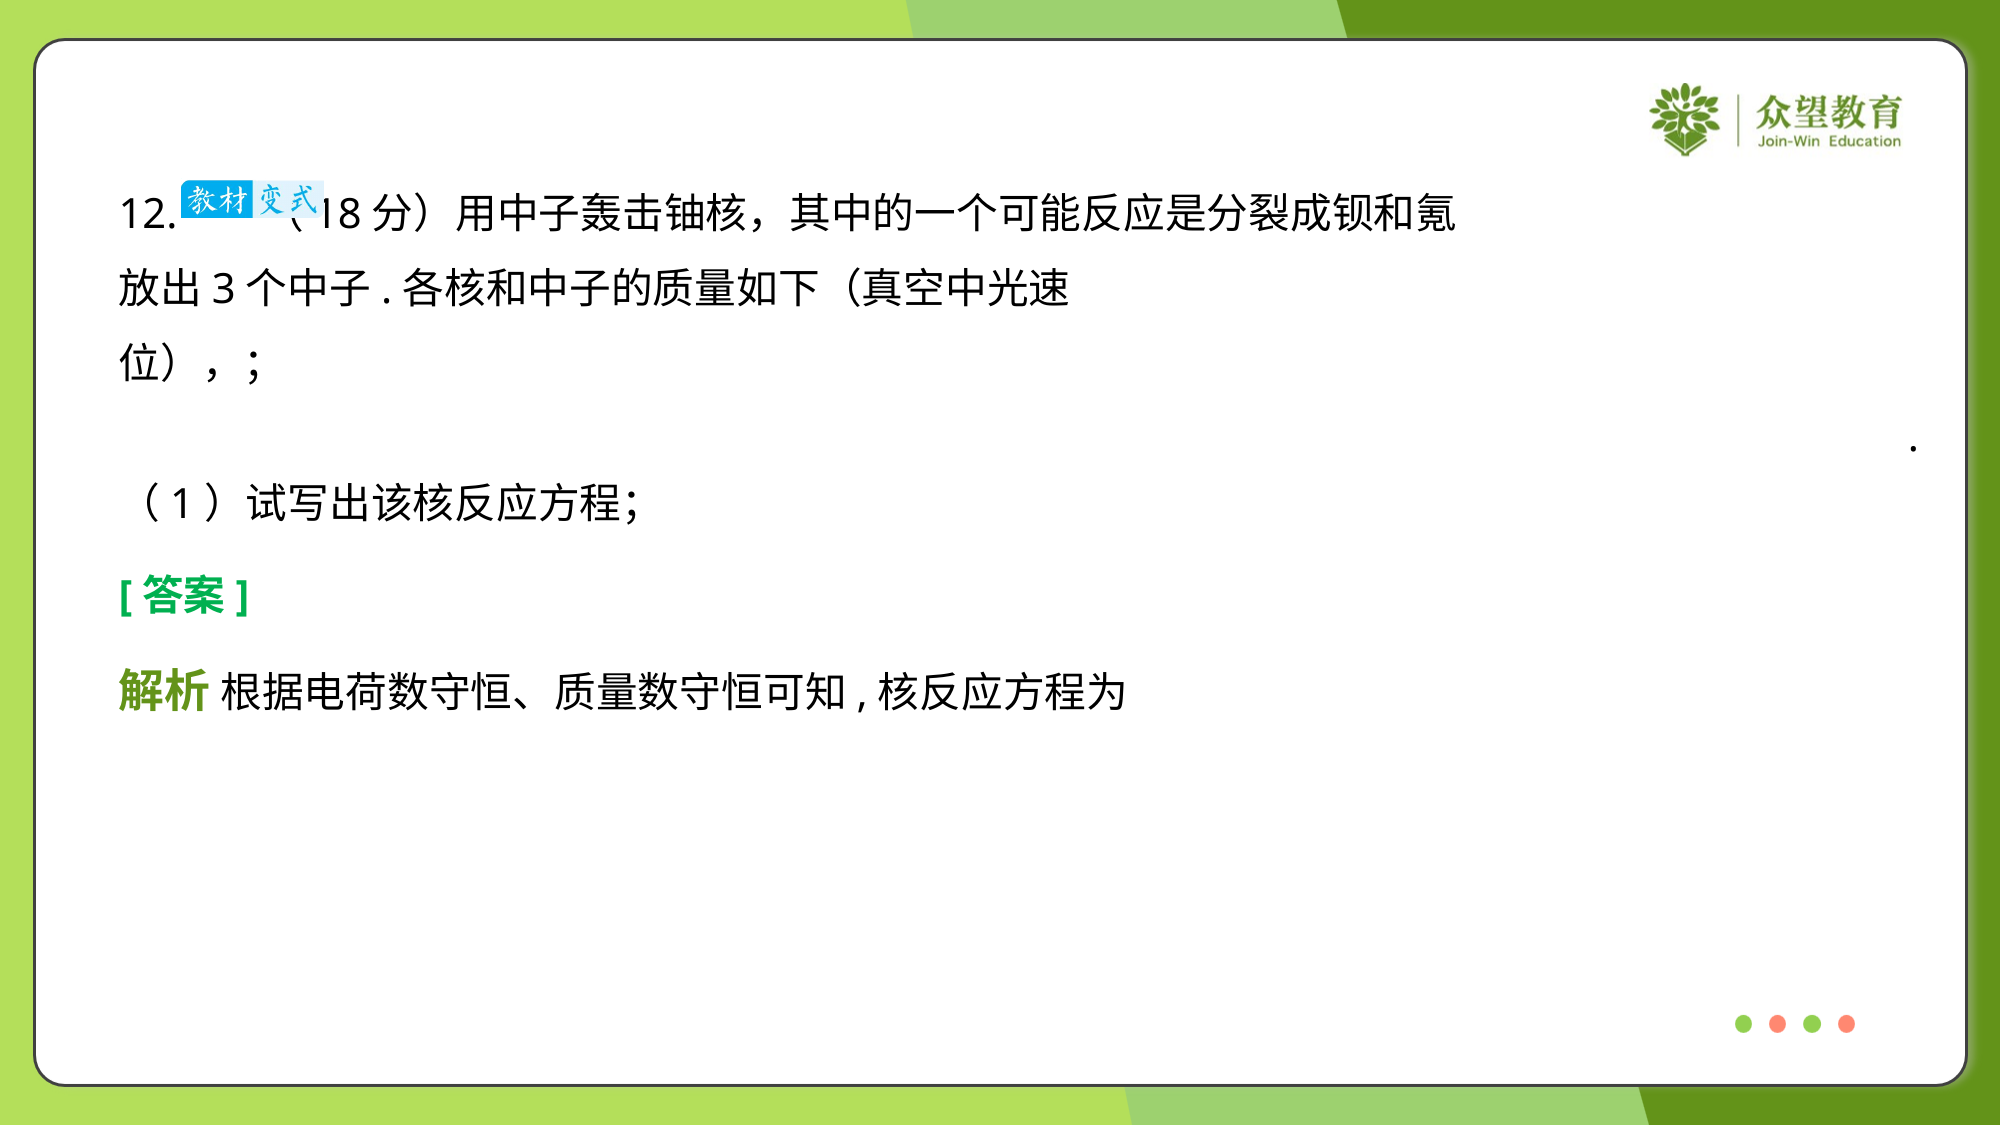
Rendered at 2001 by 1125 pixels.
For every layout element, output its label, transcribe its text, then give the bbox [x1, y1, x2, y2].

picture [0, 0, 2000, 1125]
text_box （1）试写出该核反应方程； [118, 452, 1883, 520]
